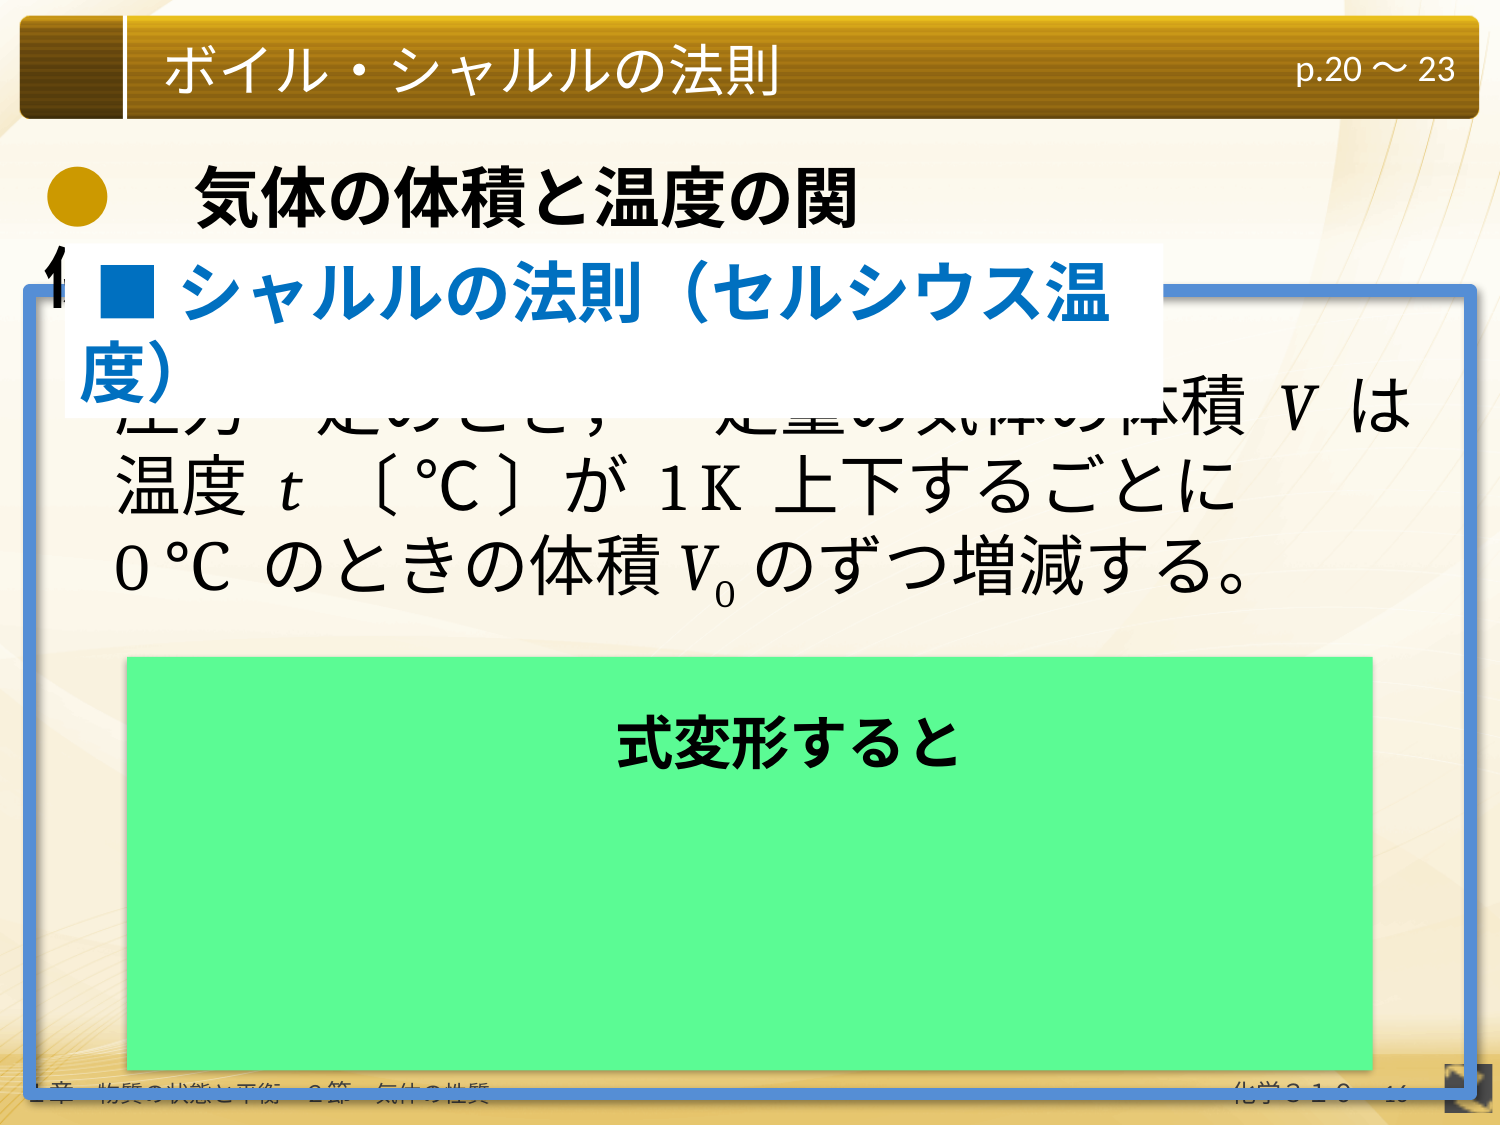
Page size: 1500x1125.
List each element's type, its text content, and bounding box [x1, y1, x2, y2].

slide_number 16 [1356, 1070, 1436, 1118]
text_box [29, 290, 1471, 1095]
text_box ● 気体の体積と温度の関係 [29, 148, 916, 324]
text_box ■シャルルの法則（セルシウス温度） [64, 243, 1164, 419]
picture [0, 0, 1500, 1125]
